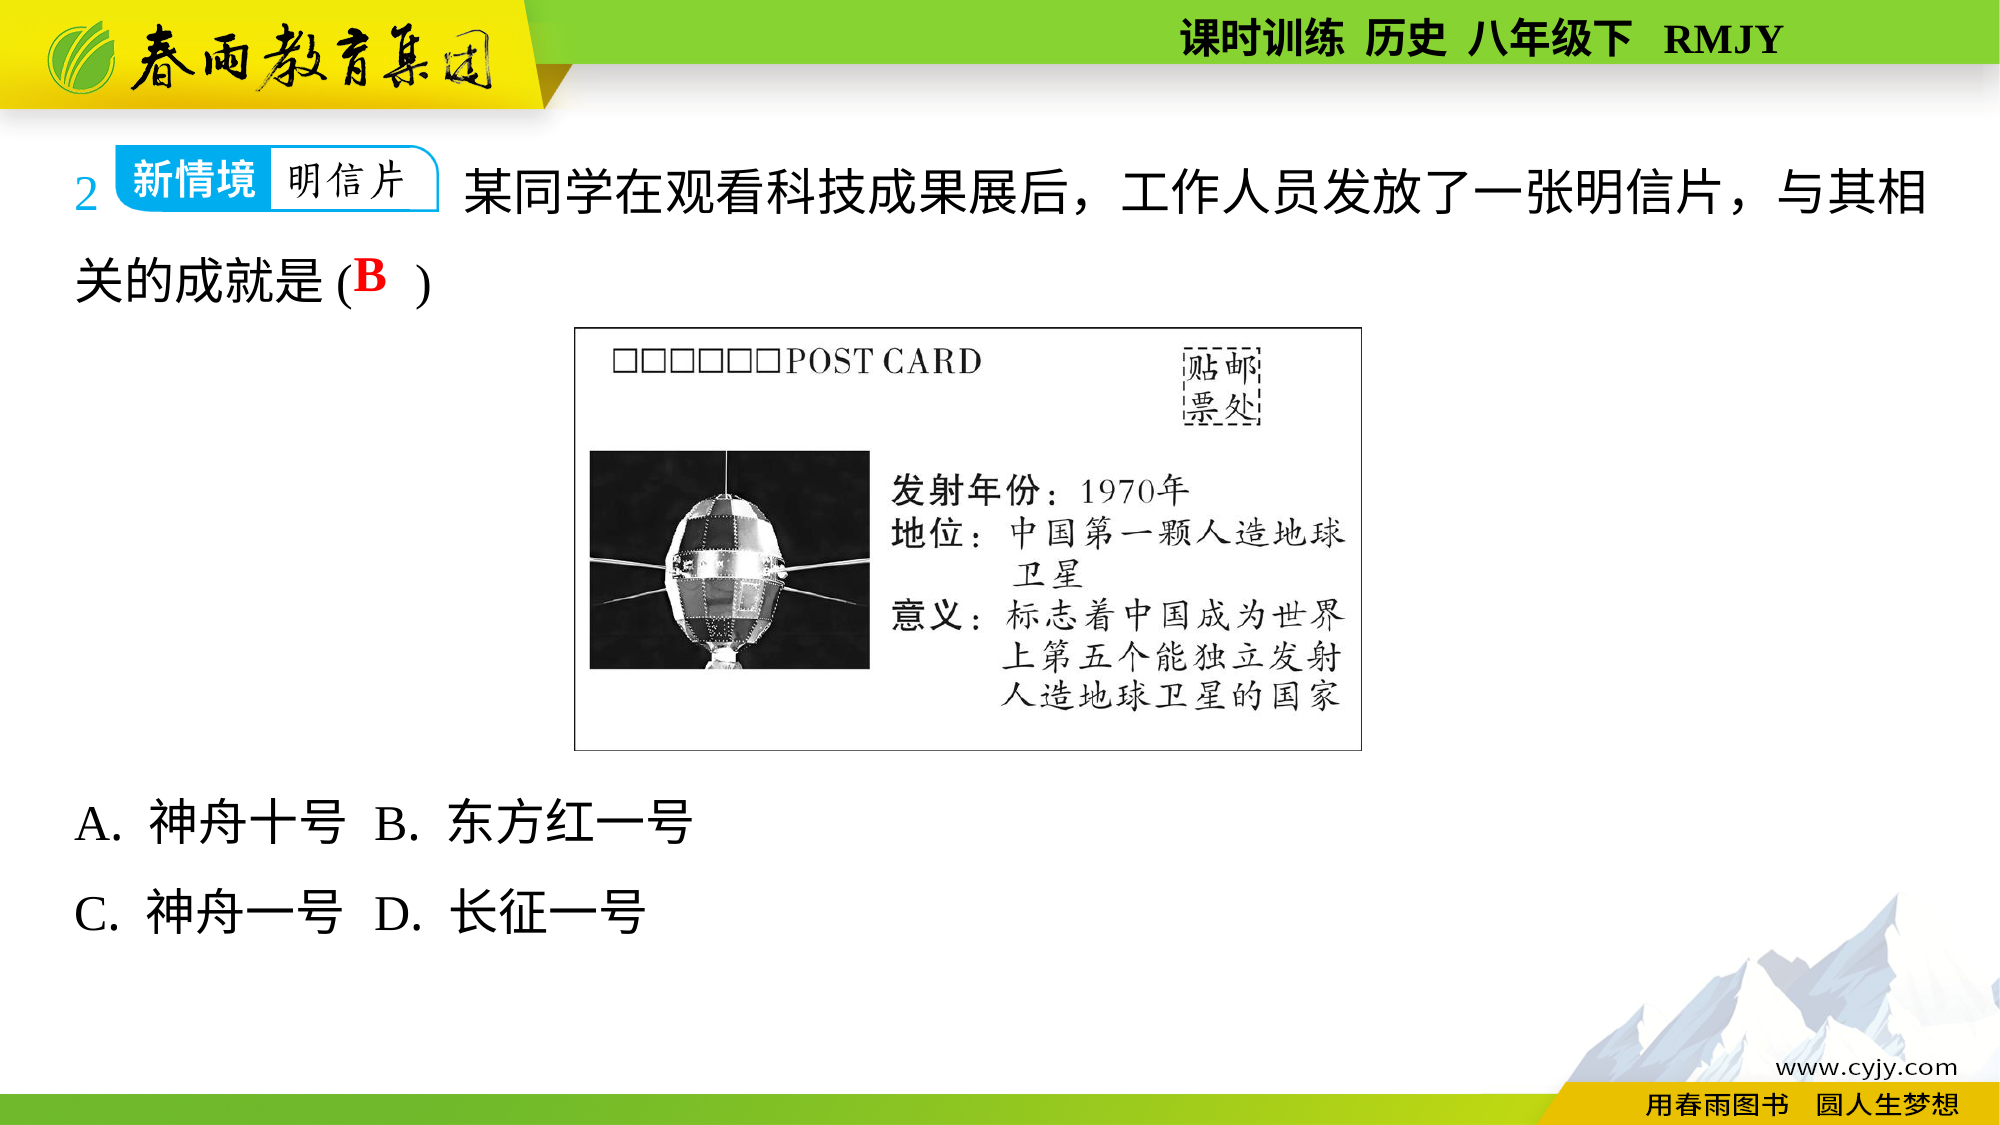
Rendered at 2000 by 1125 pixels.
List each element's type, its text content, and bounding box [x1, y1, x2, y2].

list 2 某同学在观看科技成果展后，工作人员发放了一张明信片，与其相关的成就是( ) A. 神舟十号 B. 东方红一号 C. 神舟一号 D. 长征一号 [59, 122, 1944, 956]
text_box B [338, 234, 402, 310]
picture [0, 0, 2000, 1125]
